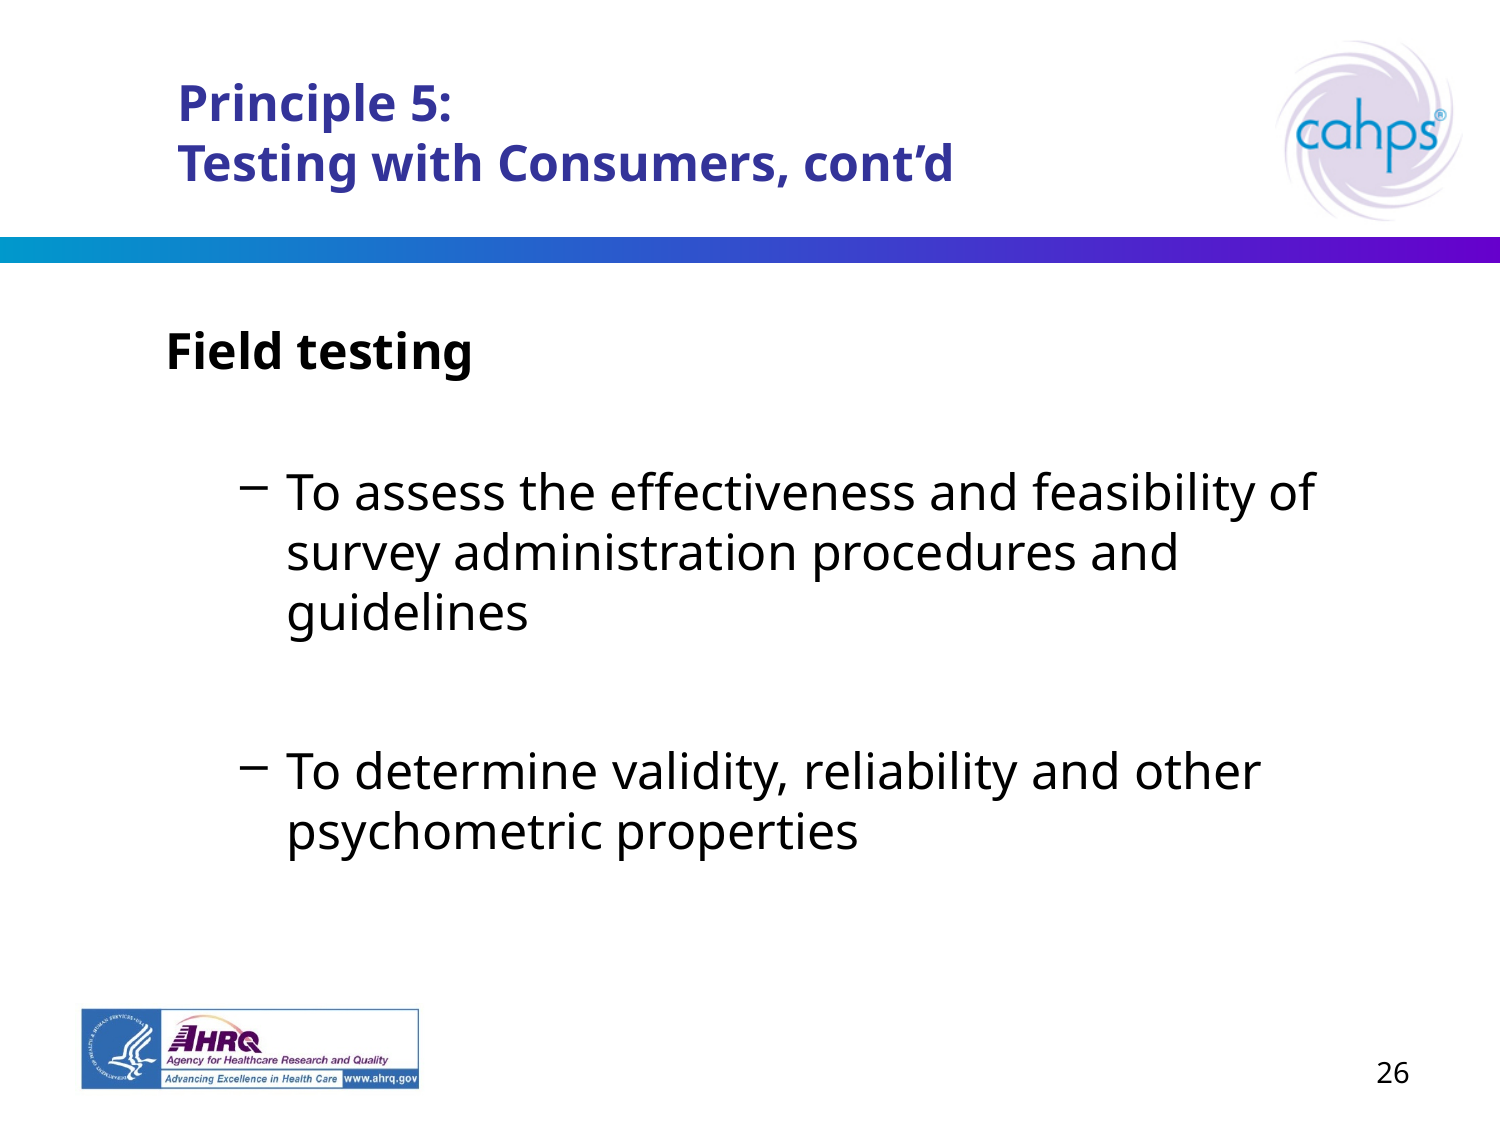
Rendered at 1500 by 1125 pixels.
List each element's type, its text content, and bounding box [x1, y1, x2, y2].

title Principle 5: Testing with Consumers, cont’d [162, 37, 1301, 226]
slide_number 26 [1074, 1046, 1426, 1125]
list Field testing To assess the effectiveness and feasibility of survey administration procedures and guidelines To determine validity, reliability and other psychometric properties [149, 312, 800, 926]
picture [75, 1003, 425, 1096]
text_box [800, 275, 1500, 1000]
picture [1301, 37, 1463, 225]
